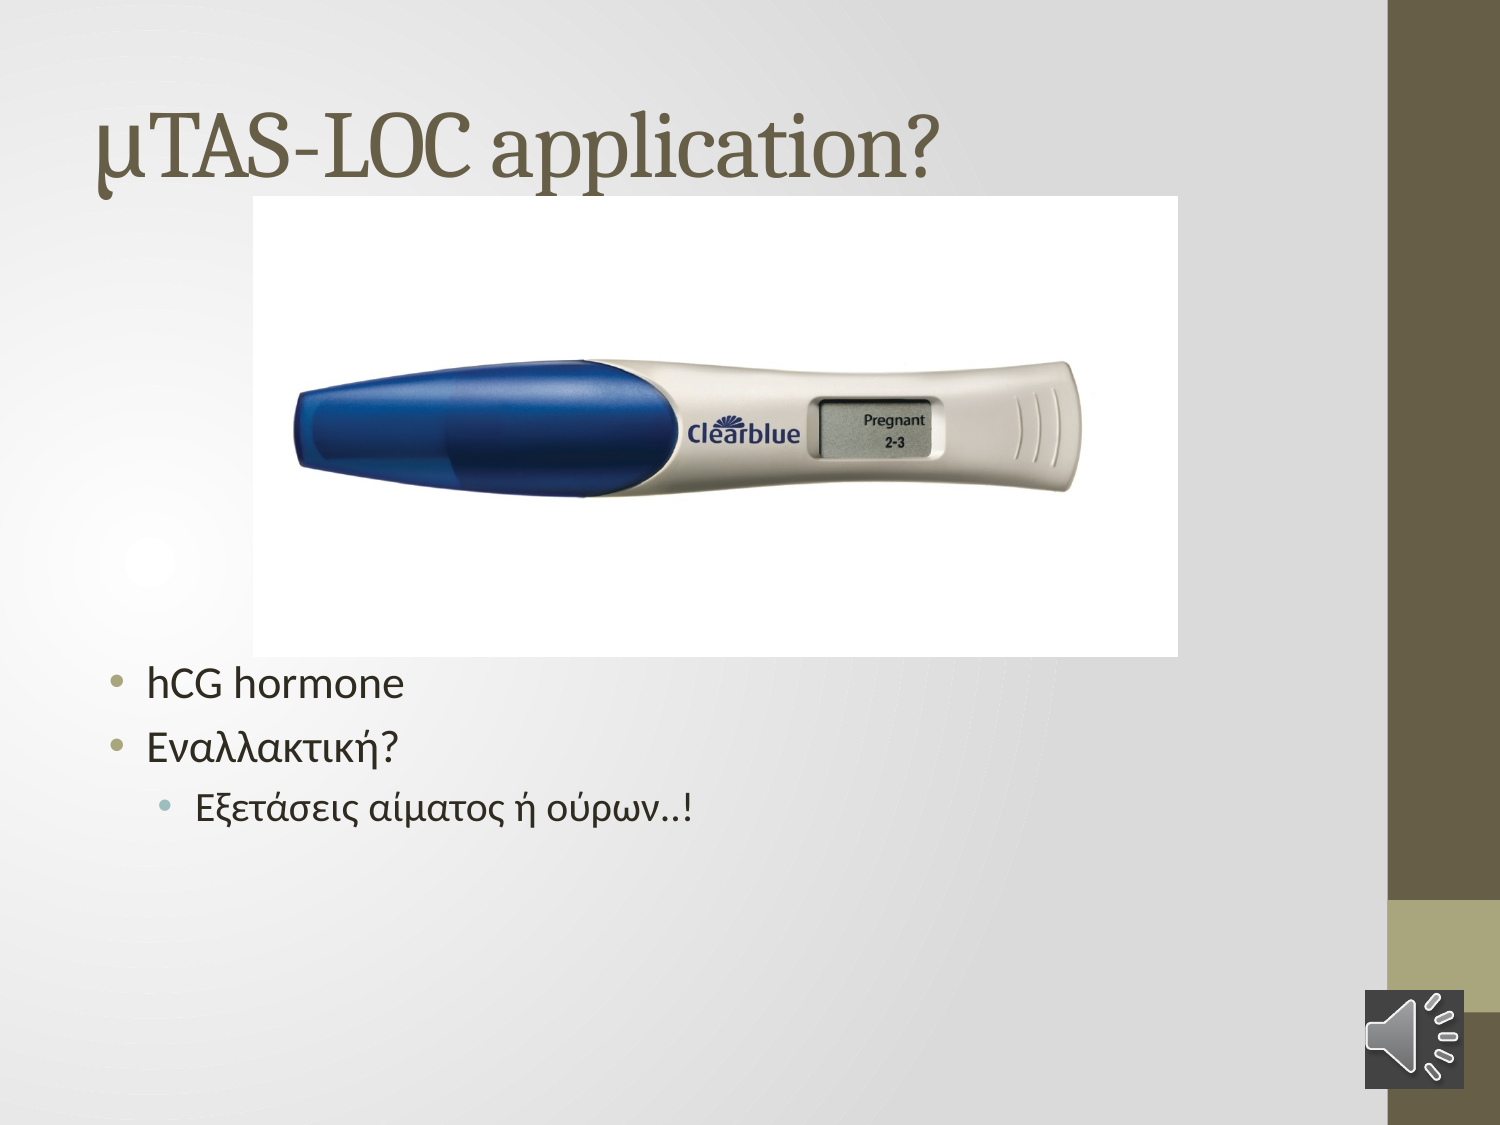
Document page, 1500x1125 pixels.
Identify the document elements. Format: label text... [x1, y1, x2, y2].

title μTAS-LOC application? [75, 45, 1325, 233]
picture [253, 195, 1179, 658]
picture [1364, 989, 1466, 1091]
list hCG hormone Εναλλακτική? Εξετάσεις αίματος ή ούρων..! [75, 645, 1325, 1050]
